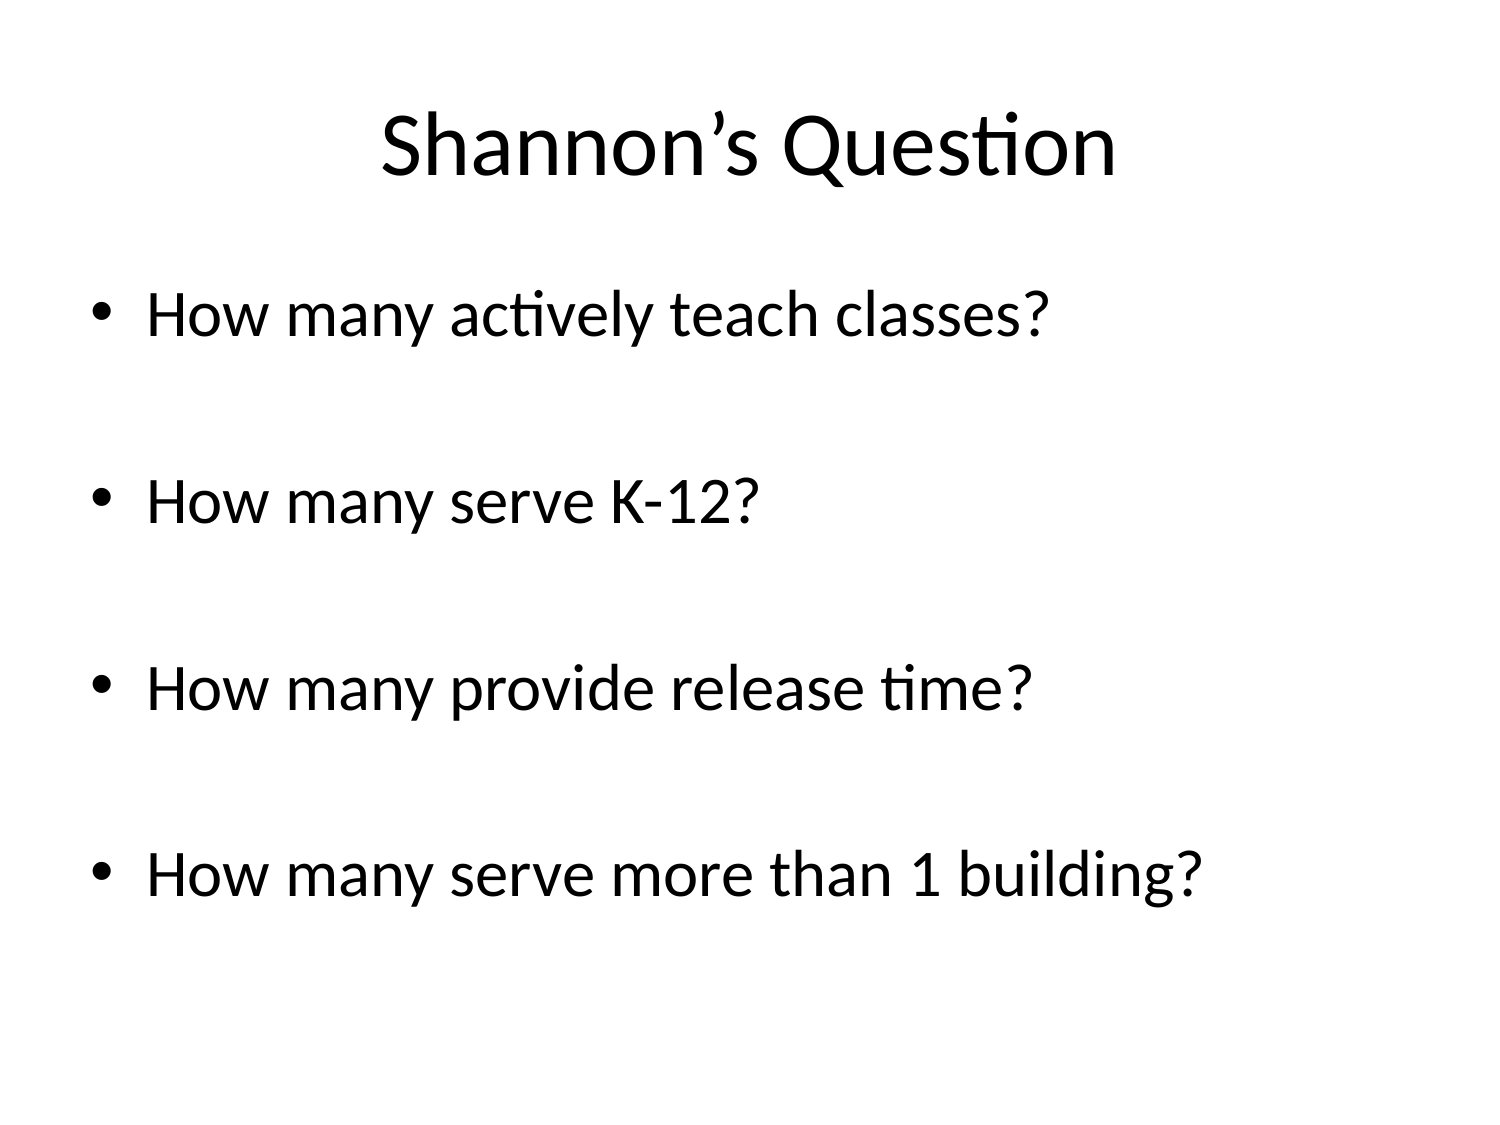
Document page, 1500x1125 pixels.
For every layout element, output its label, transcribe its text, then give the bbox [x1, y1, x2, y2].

title Shannon’s Question [75, 45, 1425, 233]
list How many actively teach classes? How many serve K-12? How many provide release time? How many serve more than 1 building? [75, 262, 1425, 1005]
